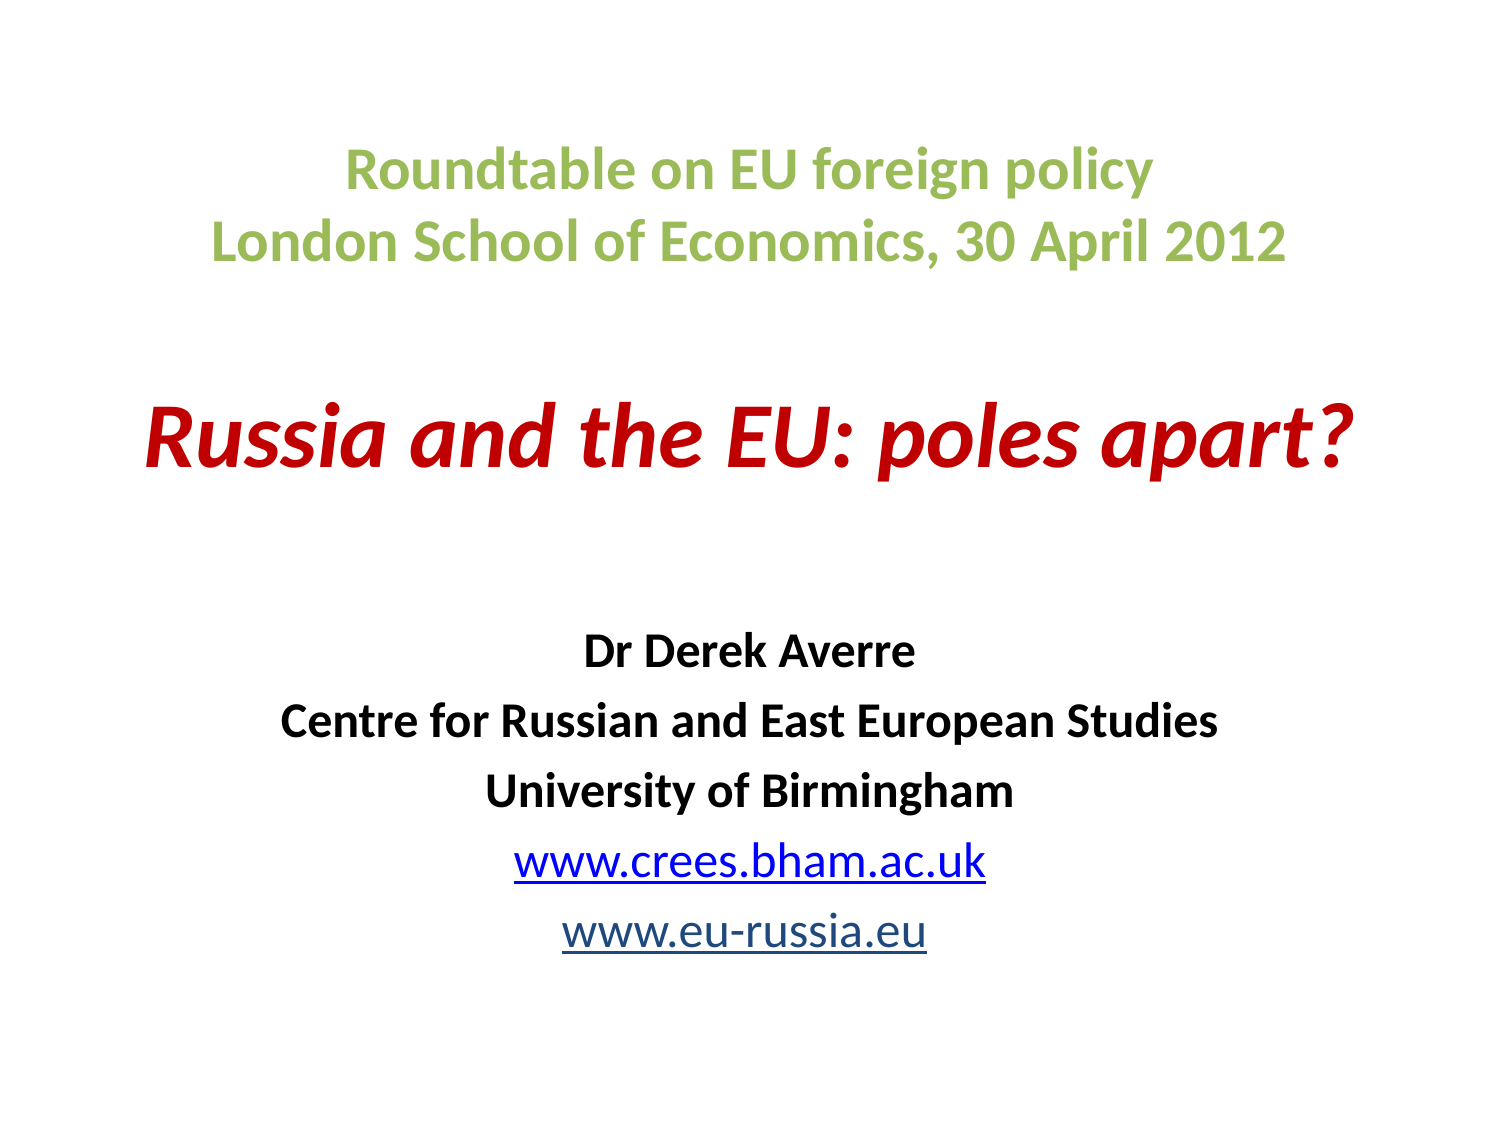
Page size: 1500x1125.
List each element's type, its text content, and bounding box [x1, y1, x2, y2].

subtitle Dr Derek Averre Centre for Russian and East European Studies University of Birmingham www.crees.bham.ac.uk www.eu-russia.eu [225, 609, 1275, 1047]
title Roundtable on EU foreign policy London School of Economics, 30 April 2012 Russia and the EU: poles apart? [112, 19, 1388, 634]
